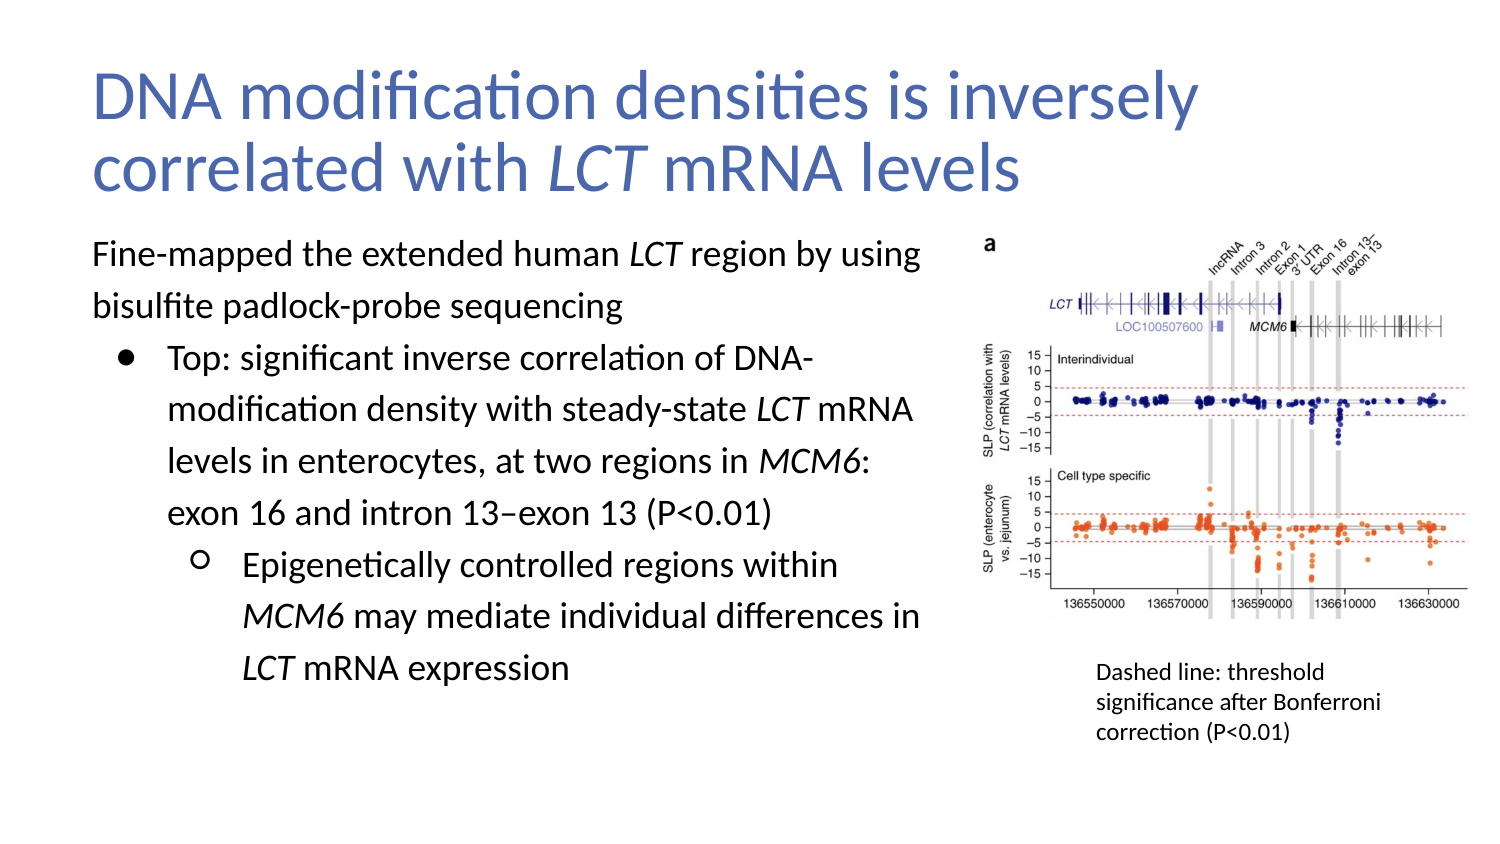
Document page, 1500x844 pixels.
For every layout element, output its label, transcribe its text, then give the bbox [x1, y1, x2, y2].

text_box Dashed line: threshold significance after Bonferroni correction (P<0.01) [1080, 640, 1459, 780]
title DNA modification densities is inversely correlated with LCT mRNA levels [80, 61, 1407, 207]
picture [960, 222, 1487, 619]
list Fine-mapped the extended human LCT region by using bisulfite padlock-probe sequencing Top: significant inverse correlation of DNA-modification density with steady-state LCT mRNA levels in enterocytes, at two regions in MCM6: exon 16 and intron 13–exon 13 (P<0.01) Epigenetically controlled regions within MCM6 may mediate individual differences in LCT mRNA expression [80, 216, 938, 844]
